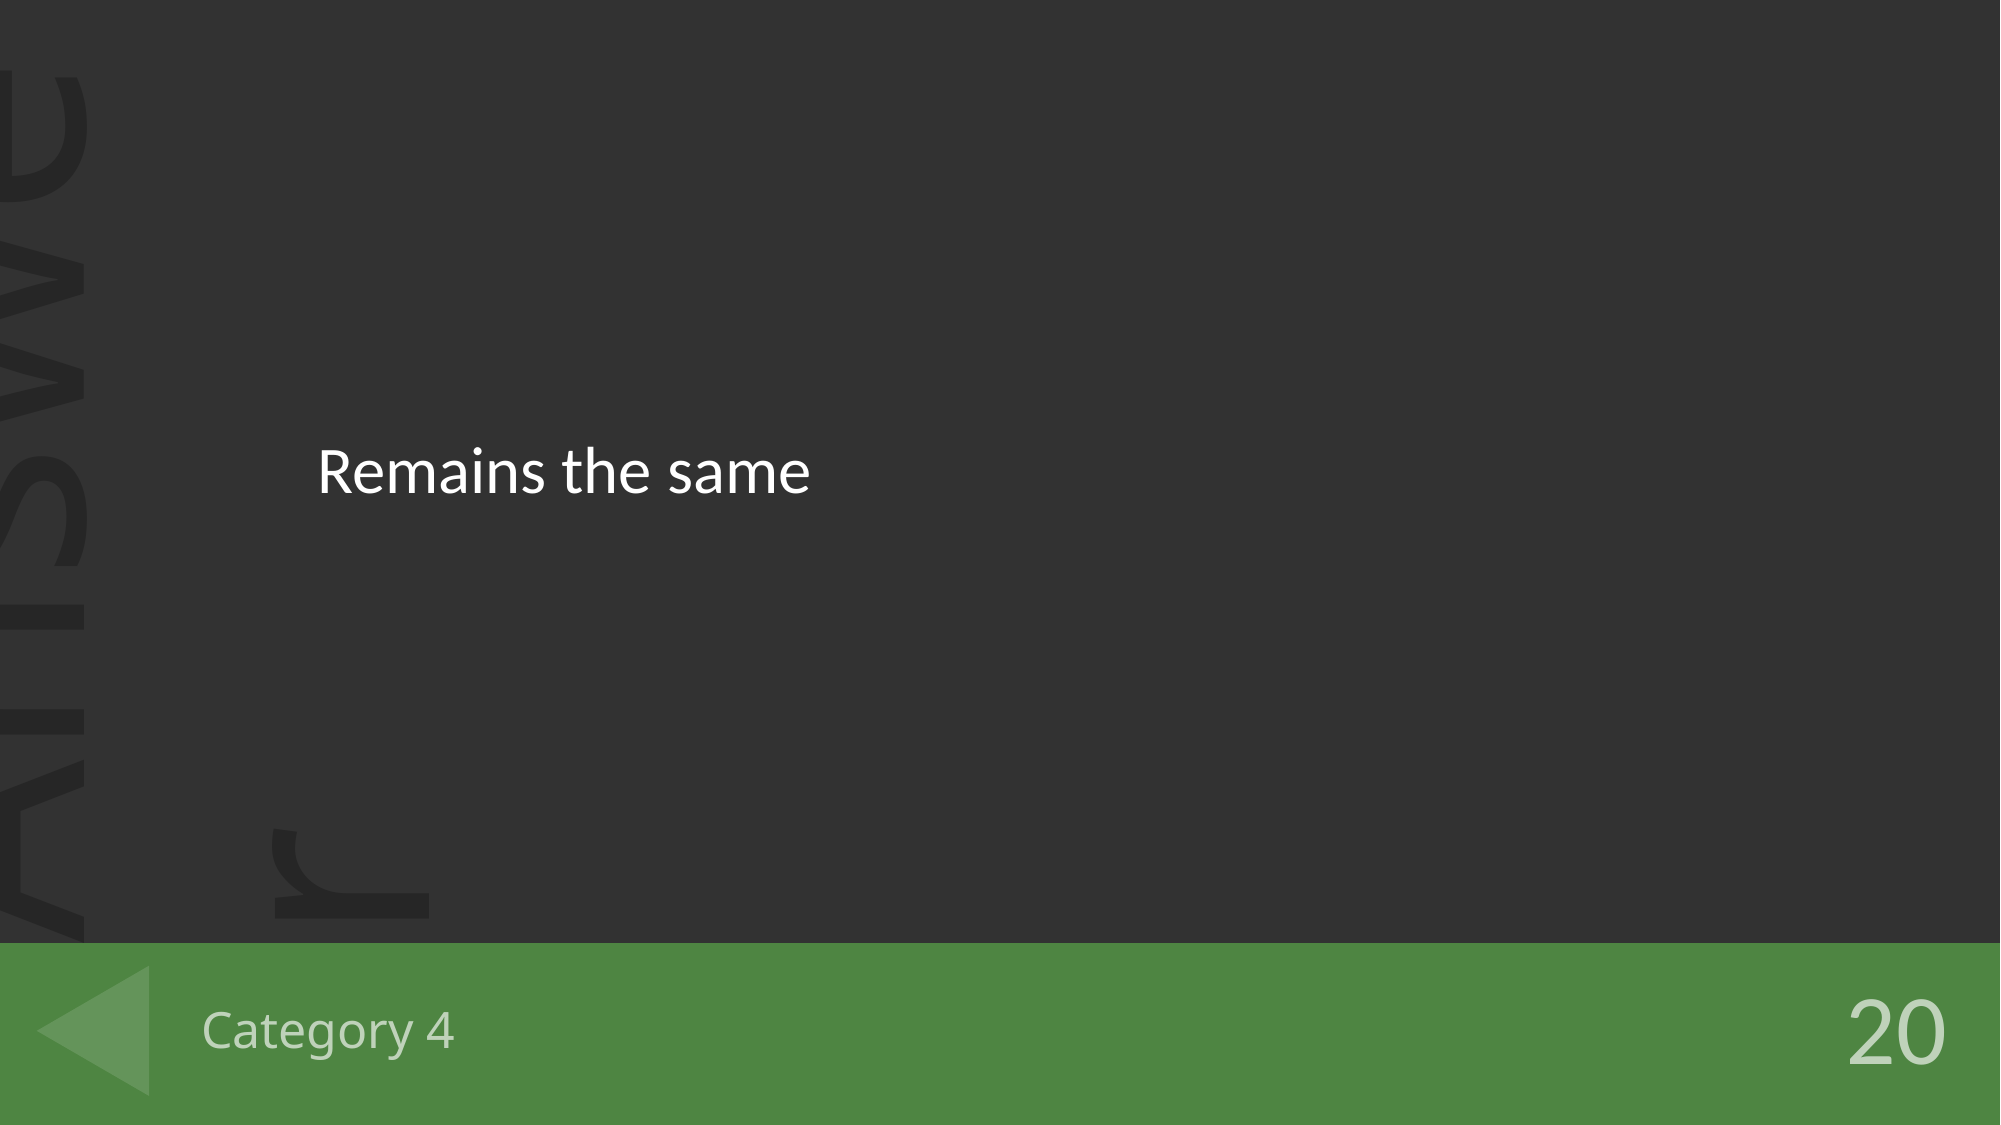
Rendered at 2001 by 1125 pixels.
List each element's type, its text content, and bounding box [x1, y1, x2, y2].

list 20 [1494, 967, 1963, 1097]
list Remains the same [302, 307, 1760, 636]
title Category 4 [185, 967, 1494, 1097]
